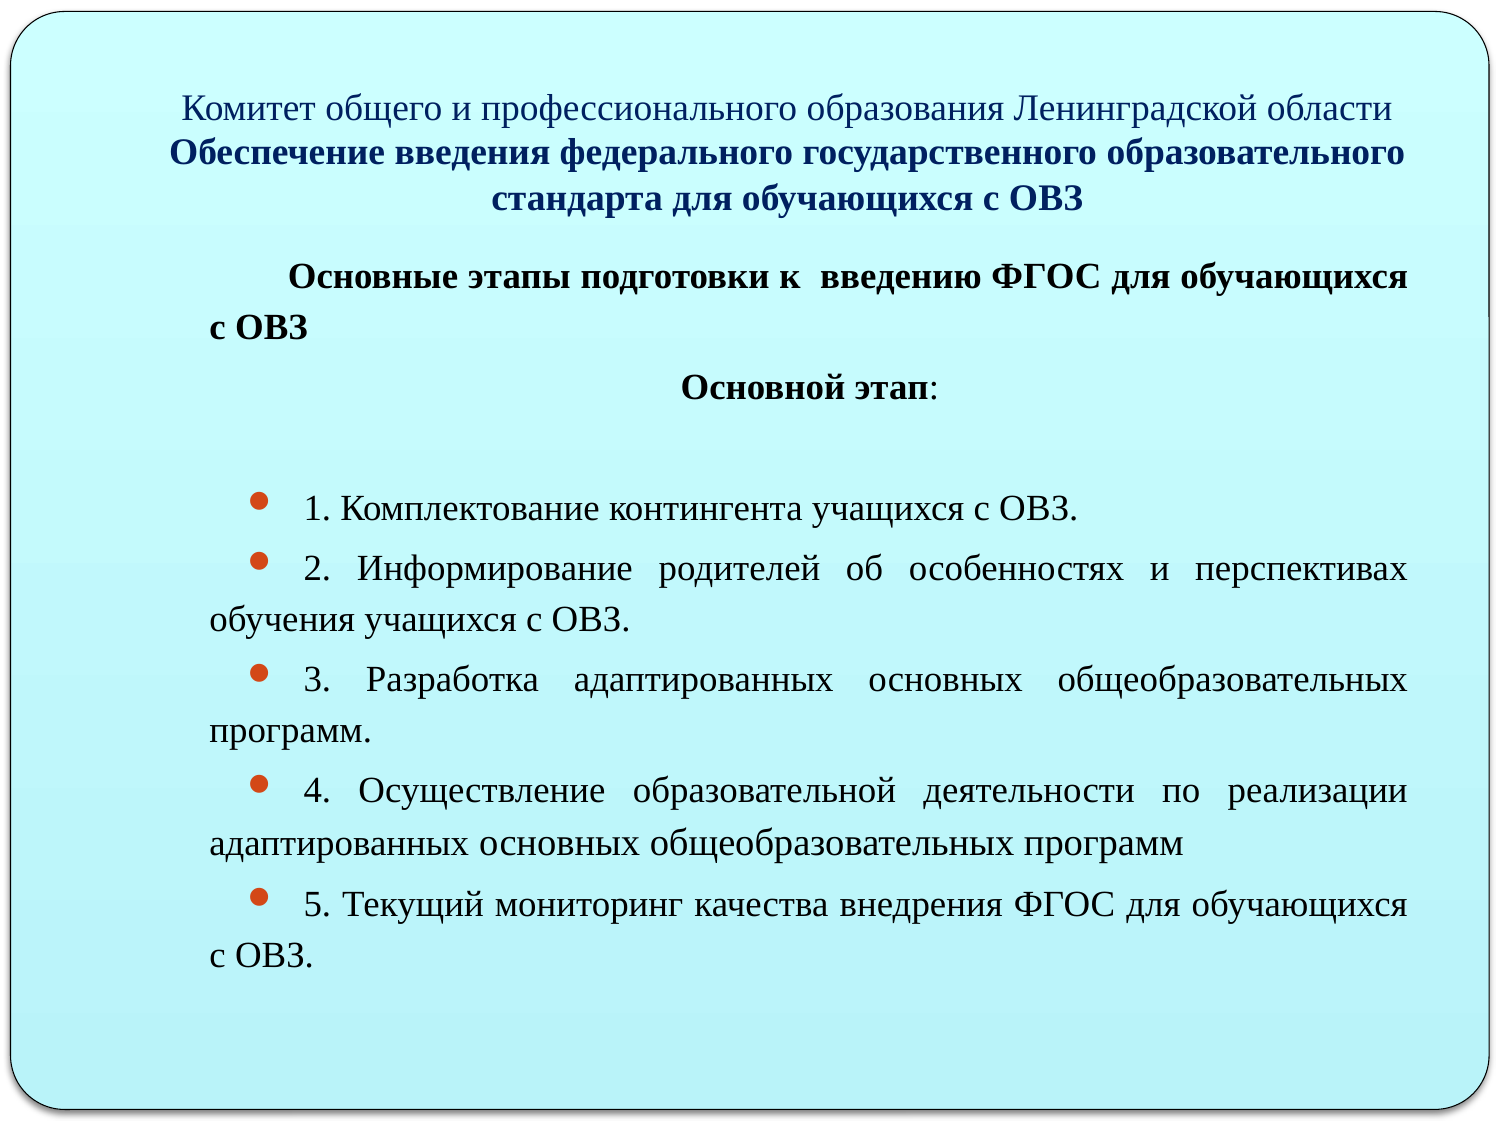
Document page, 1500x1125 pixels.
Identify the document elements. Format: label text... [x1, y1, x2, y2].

title Комитет общего и профессионального образования Ленинградской области Обеспечение введения федерального государственного образовательного стандарта для обучающихся с ОВЗ [150, 45, 1425, 233]
list Основные этапы подготовки к введению ФГОС для обучающихся с ОВЗ Основной этап: 1. Комплектование контингента учащихся с ОВЗ. 2. Информирование родителей об особенностях и перспективах обучения учащихся с ОВЗ. 3. Разработка адаптированных основных общеобразовательных программ. 4. Осуществление образовательной деятельности по реализации адаптированных основных общеобразовательных программ 5. Текущий мониторинг качества внедрения ФГОС для обучающихся с ОВЗ. [150, 237, 1425, 988]
